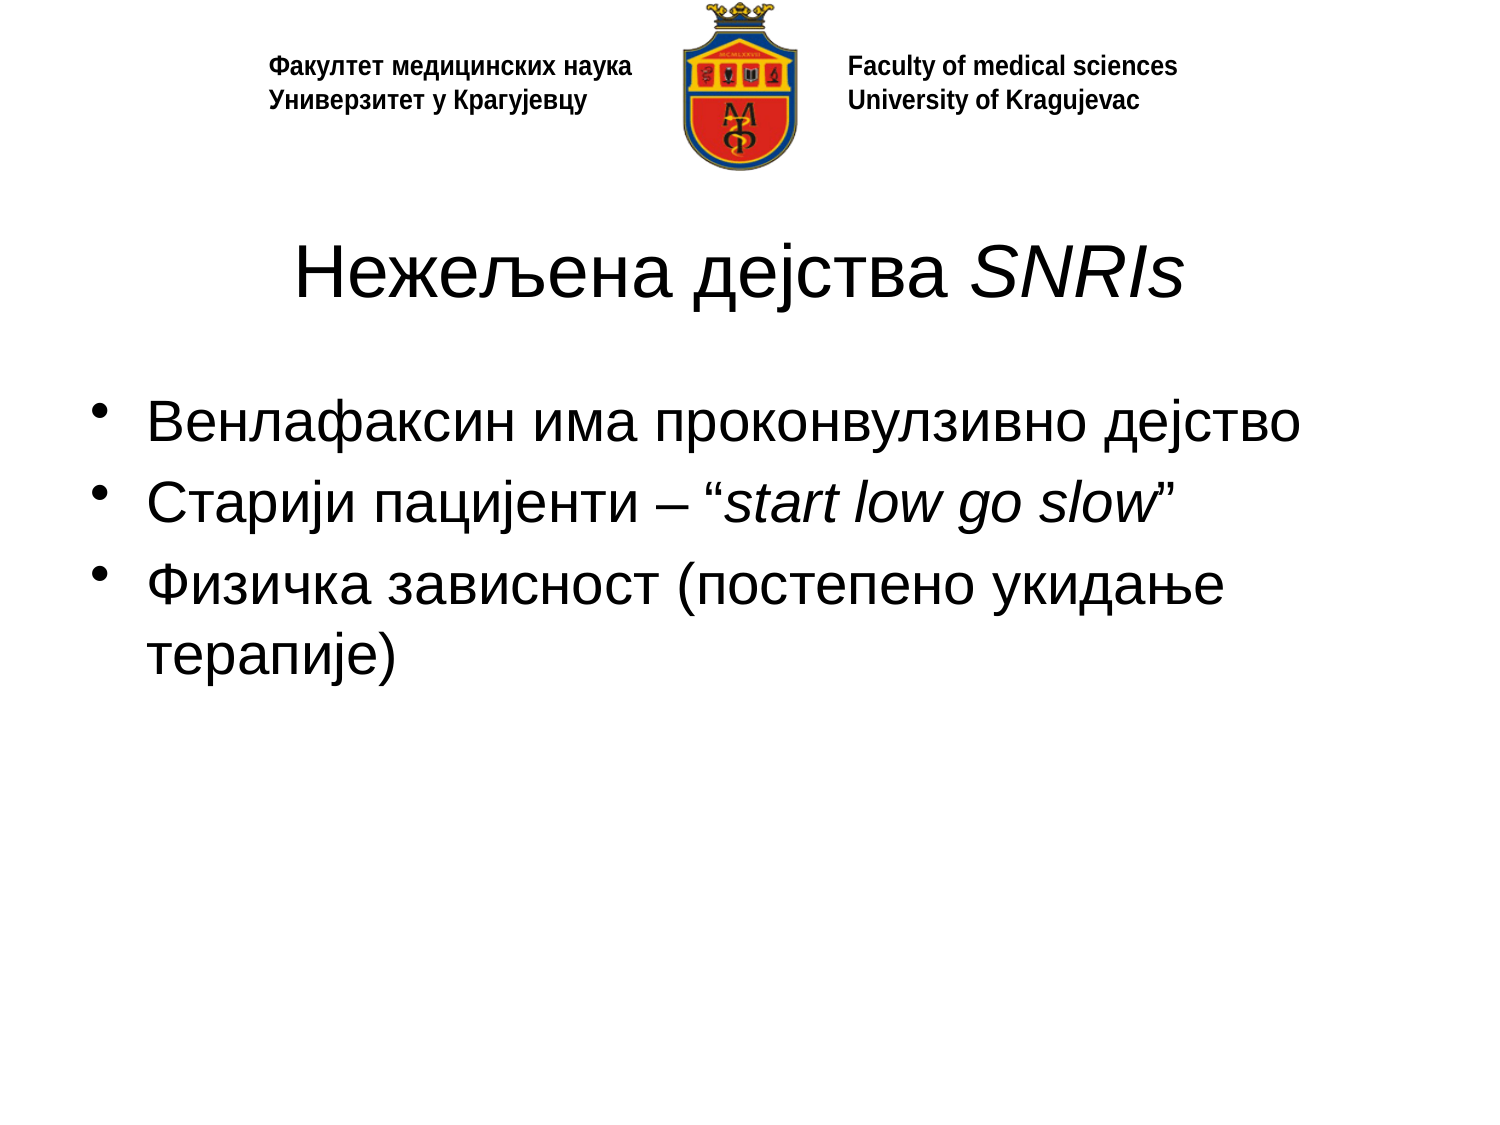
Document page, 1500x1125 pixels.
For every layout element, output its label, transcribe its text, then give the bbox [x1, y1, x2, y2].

list Венлафаксин има проконвулзивно дејство Старији пацијенти – “start low go slow” Физичка зависност (постепено укидање терапије) [74, 374, 1426, 1118]
title Нежељена дејства SNRIs [74, 173, 1426, 362]
